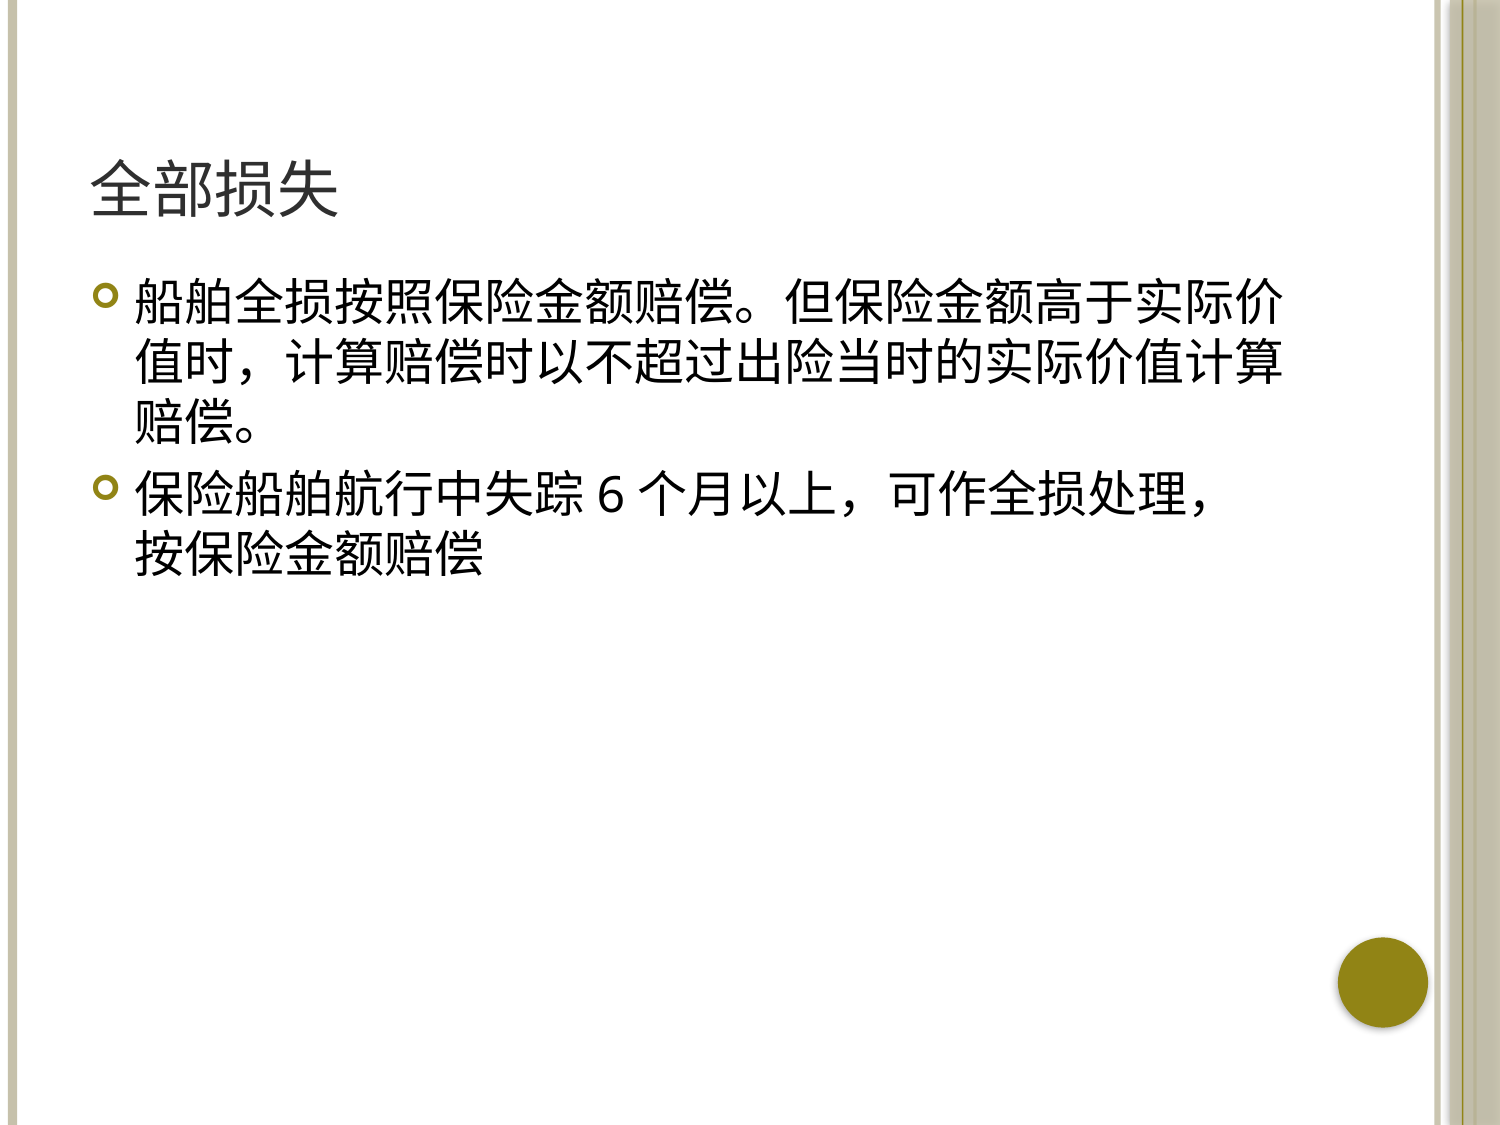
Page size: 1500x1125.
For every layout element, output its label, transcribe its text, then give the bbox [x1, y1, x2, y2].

list 船舶全损按照保险金额赔偿。但保险金额高于实际价值时，计算赔偿时以不超过出险当时的实际价值计算赔偿。 保险船舶航行中失踪6个月以上，可作全损处理，按保险金额赔偿 [74, 262, 1301, 1063]
title 全部损失 [75, 45, 1300, 233]
